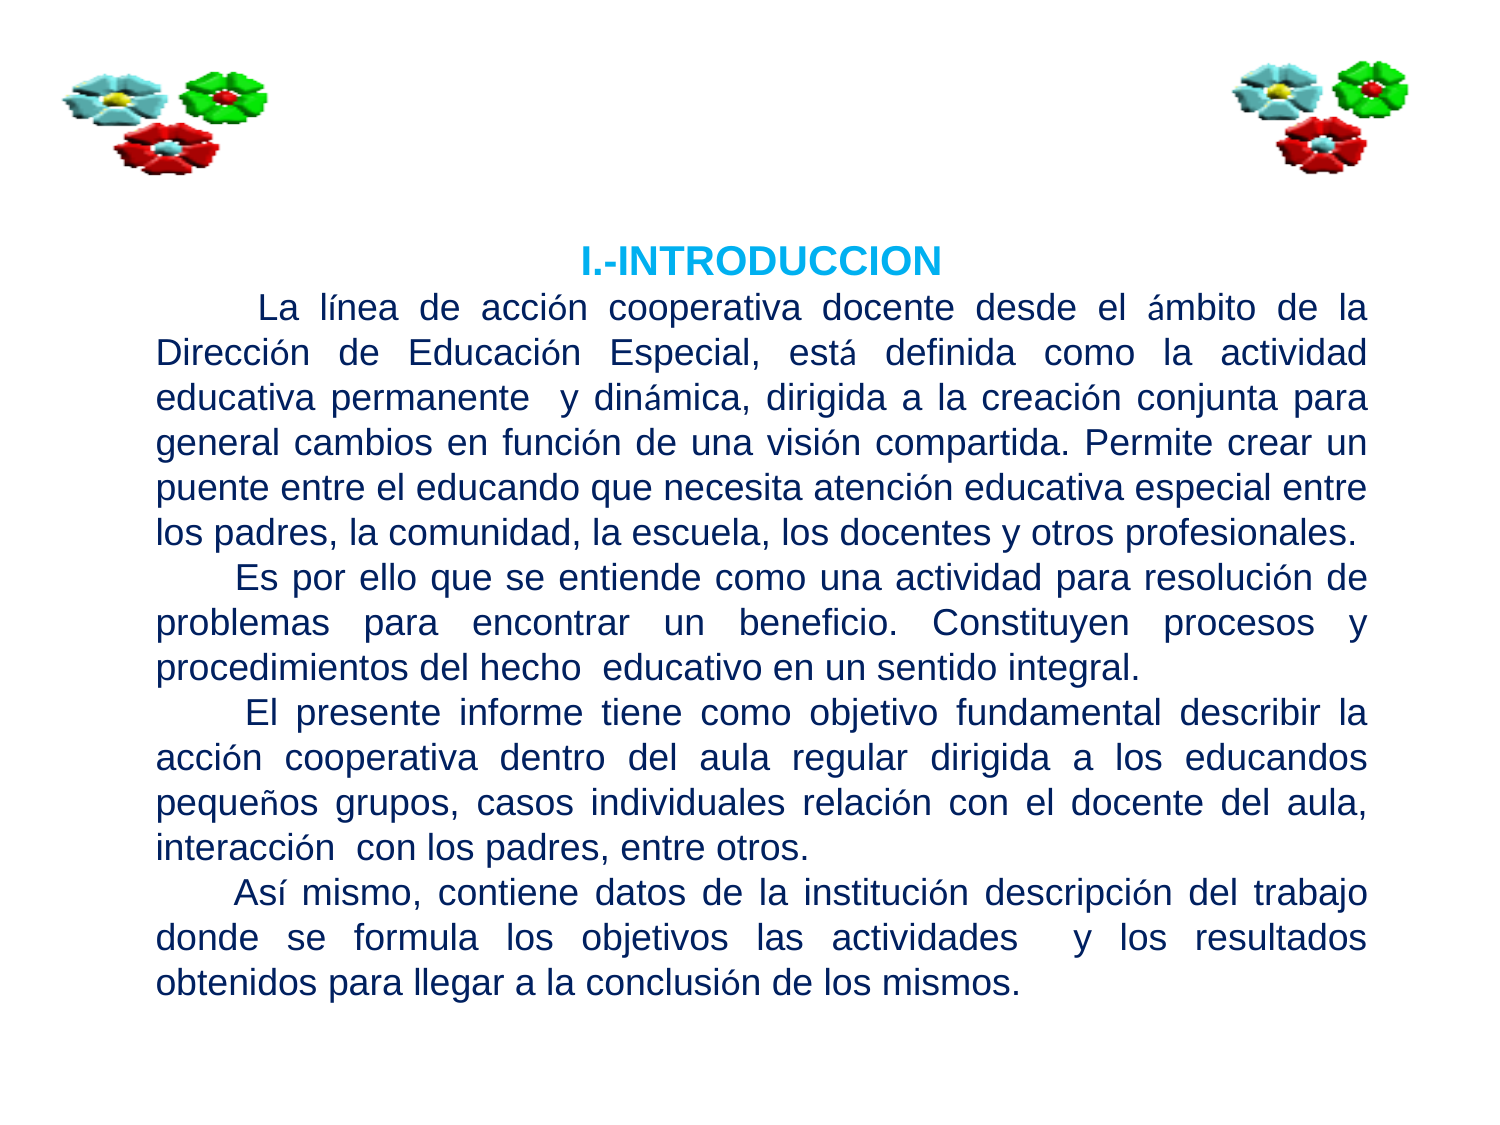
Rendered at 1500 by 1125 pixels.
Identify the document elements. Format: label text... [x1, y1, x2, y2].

picture [46, 58, 294, 188]
picture [1218, 46, 1430, 188]
text_box I.-INTRODUCCION La línea de acción cooperativa docente desde el ámbito de la Dirección de Educación Especial, está definida como la actividad educativa permanente y dinámica, dirigida a la creación conjunta para general cambios en función de una visión compartida. Permite crear un puente entre el educando que necesita atención educativa especial entre los padres, la comunidad, la escuela, los docentes y otros profesionales. Es por ello que se entiende como una actividad para resolución de problemas para encontrar un beneficio. Constituyen procesos y procedimientos del hecho educativo en un sentido integral. El presente informe tiene como objetivo fundamental describir la acción cooperativa dentro del aula regular dirigida a los educandos pequeños grupos, casos individuales relación con el docente del aula, interacción con los padres, entre otros. Así mismo, contiene datos de la institución descripción del trabajo donde se formula los objetivos las actividades y los resultados obtenidos para llegar a la conclusión de los mismos. [140, 225, 1383, 1011]
